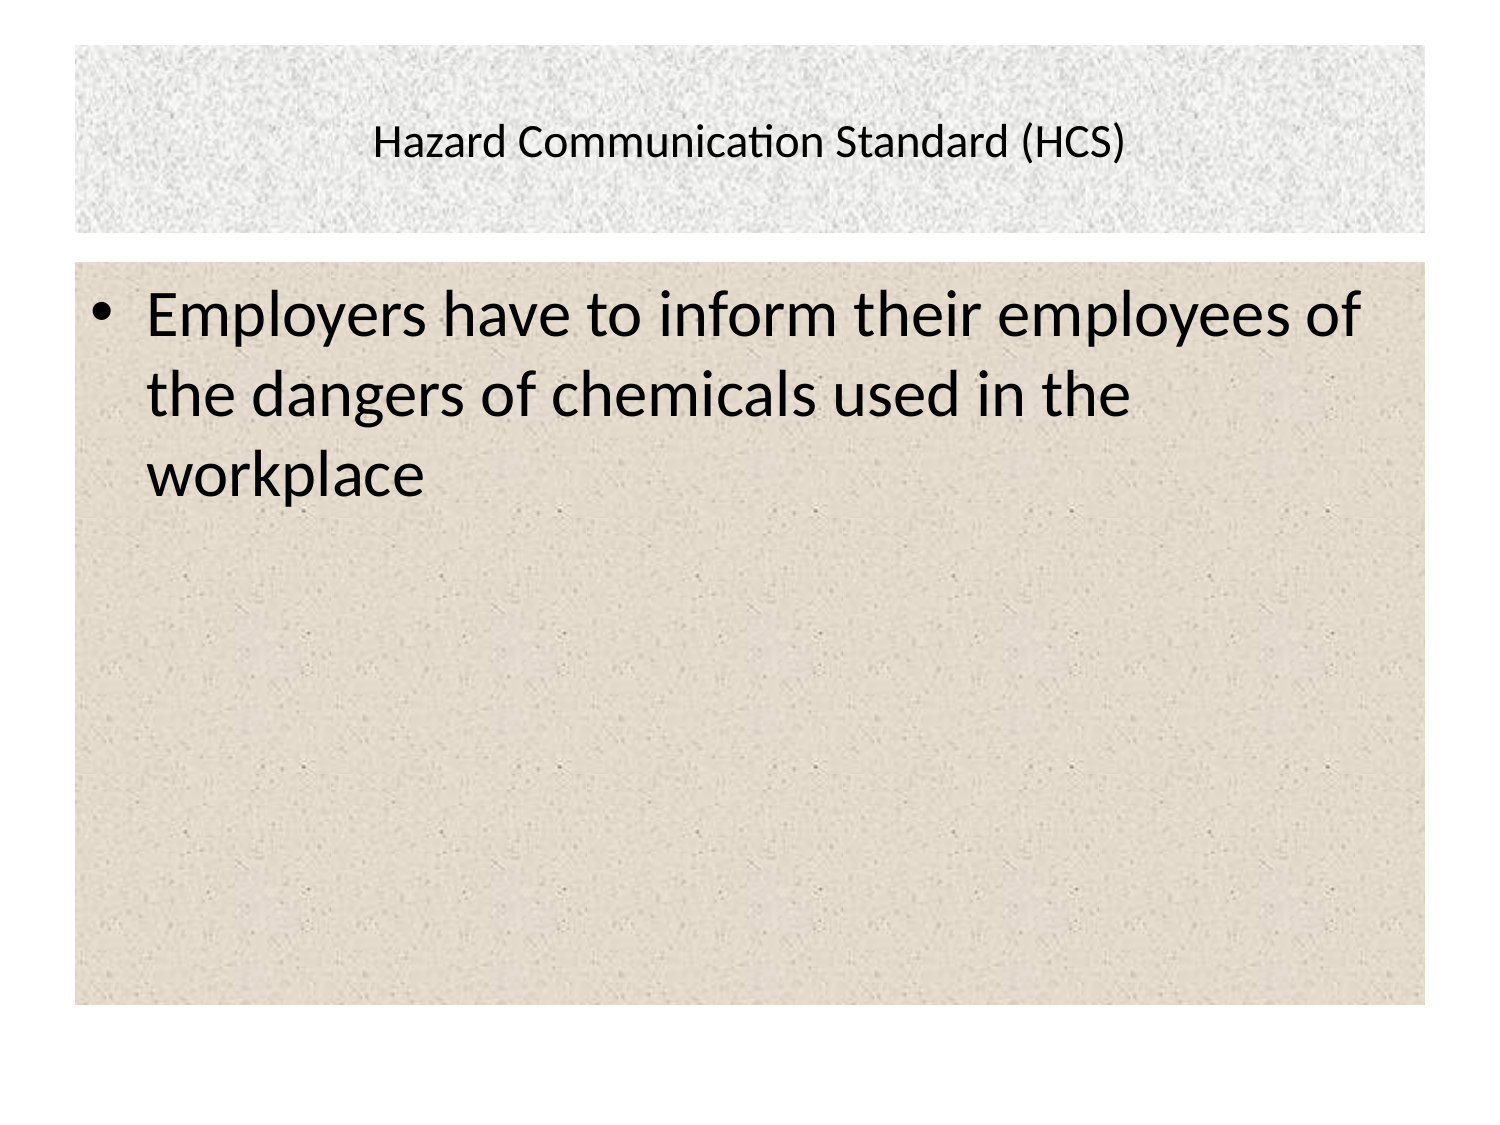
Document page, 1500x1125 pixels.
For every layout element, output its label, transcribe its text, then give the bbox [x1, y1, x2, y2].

title Hazard Communication Standard (HCS) [75, 45, 1425, 233]
list Employers have to inform their employees of the dangers of chemicals used in the workplace [75, 262, 1425, 1005]
